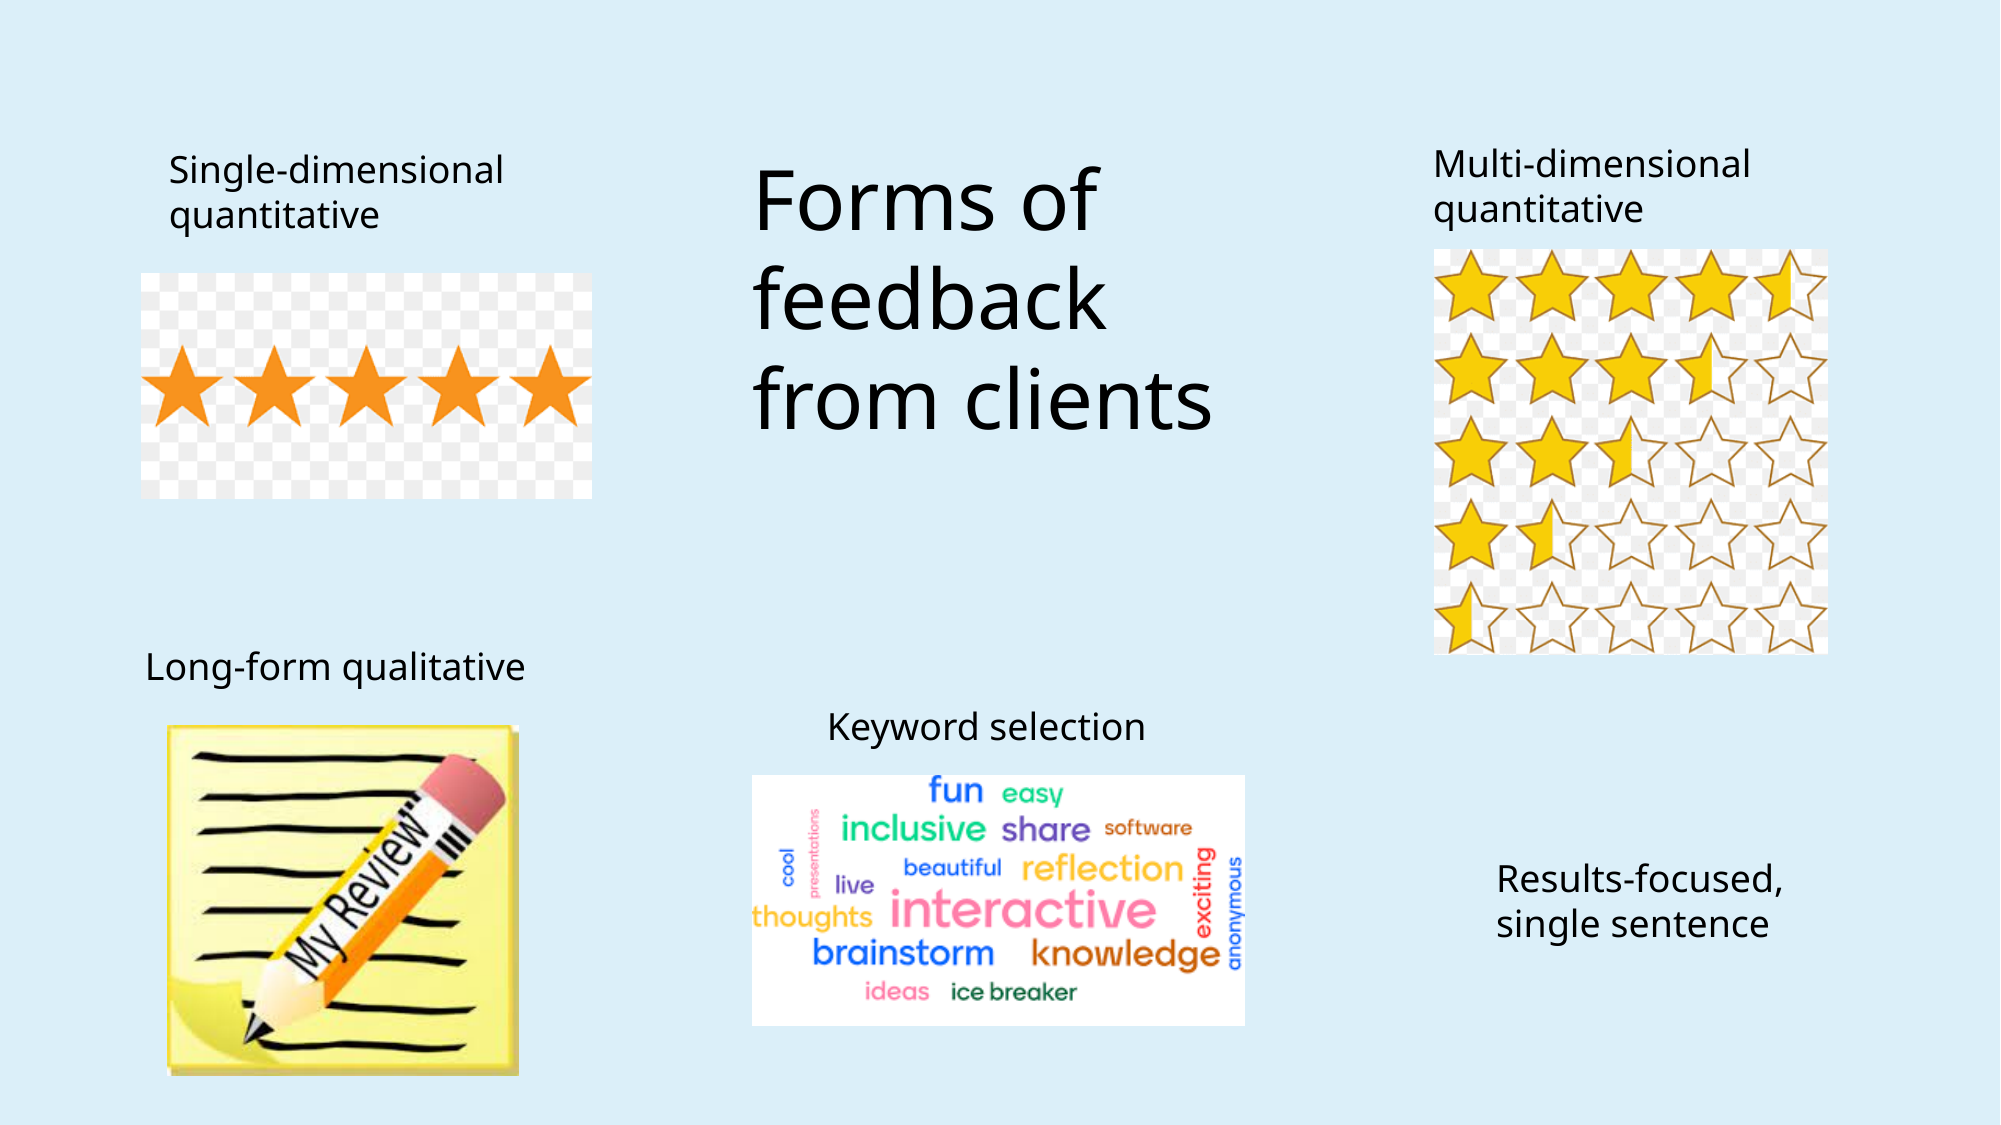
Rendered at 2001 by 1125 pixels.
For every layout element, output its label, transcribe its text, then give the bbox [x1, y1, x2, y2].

text_box Forms of feedback from clients [737, 139, 1246, 455]
picture [751, 775, 1245, 1026]
picture [1433, 249, 1828, 655]
text_box Keyword selection [811, 695, 1186, 756]
text_box Results-focused, single sentence [1480, 847, 1869, 953]
text_box Multi-dimensional quantitative [1417, 132, 1845, 238]
picture [141, 273, 593, 499]
text_box Long-form qualitative [129, 635, 557, 696]
text_box Single-dimensional quantitative [153, 138, 581, 244]
picture [167, 725, 520, 1076]
